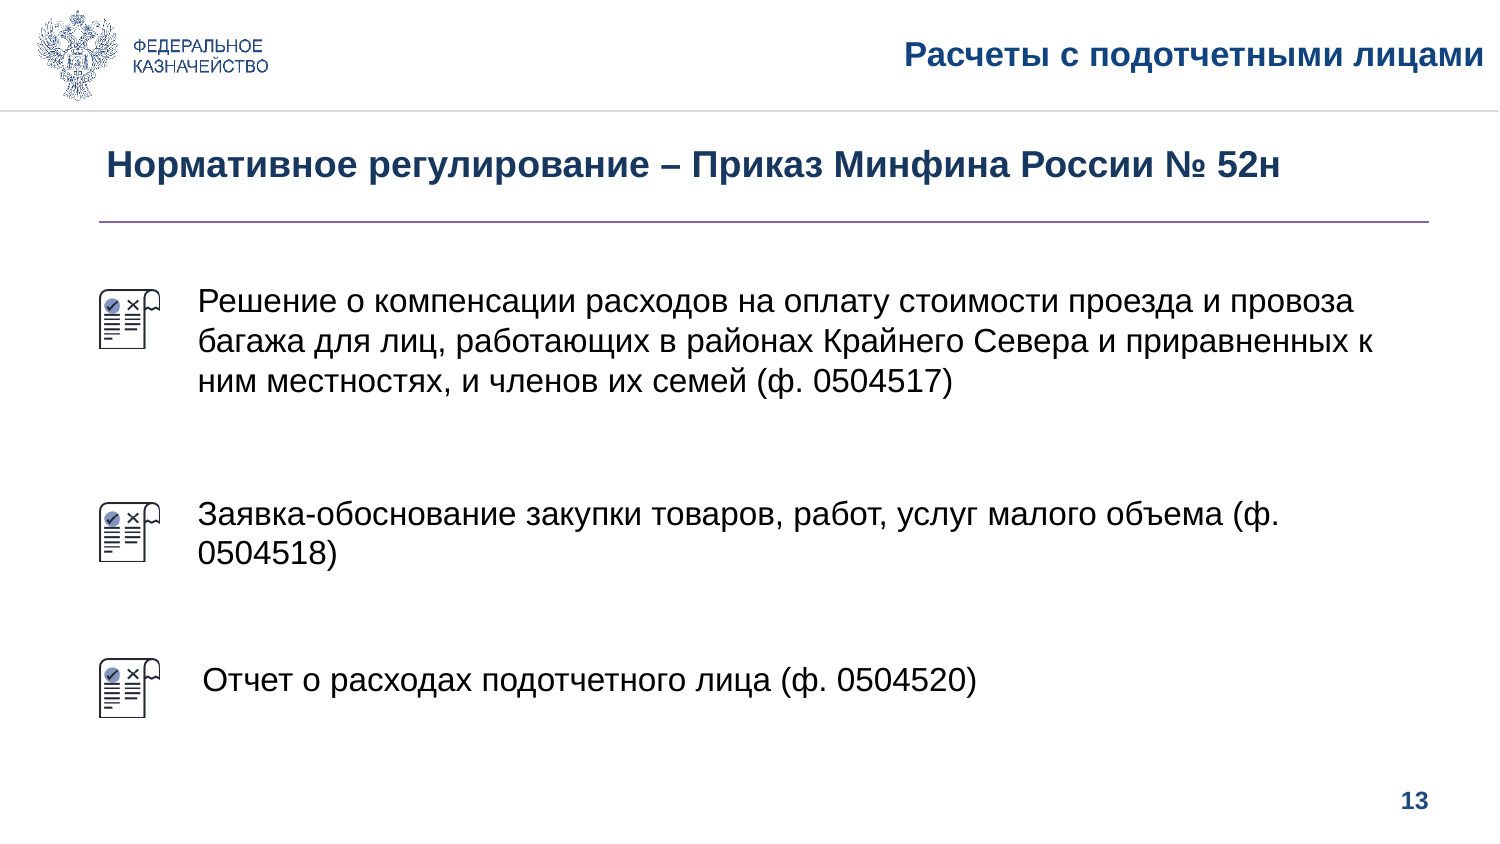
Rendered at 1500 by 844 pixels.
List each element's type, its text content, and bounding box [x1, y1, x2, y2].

text_box Отчет о расходах подотчетного лица (ф. 0504520) [187, 650, 1434, 706]
picture [99, 289, 160, 349]
text_box Заявка-обоснование закупки товаров, работ, услуг малого объема (ф. 0504518) [183, 484, 1430, 579]
picture [37, 10, 268, 101]
text_box Решение о компенсации расходов на оплату стоимости проезда и провоза багажа для лиц, работающих в районах Крайнего Севера и приравненных к ним местностях, и членов их семей (ф. 0504517) [183, 271, 1430, 407]
text_box Нормативное регулирование – Приказ Минфина России № 52н [91, 132, 1417, 193]
picture [99, 658, 160, 719]
text_box Расчеты с подотчетными лицами [655, 23, 1500, 81]
slide_number 12 [1083, 784, 1429, 815]
picture [99, 502, 160, 563]
